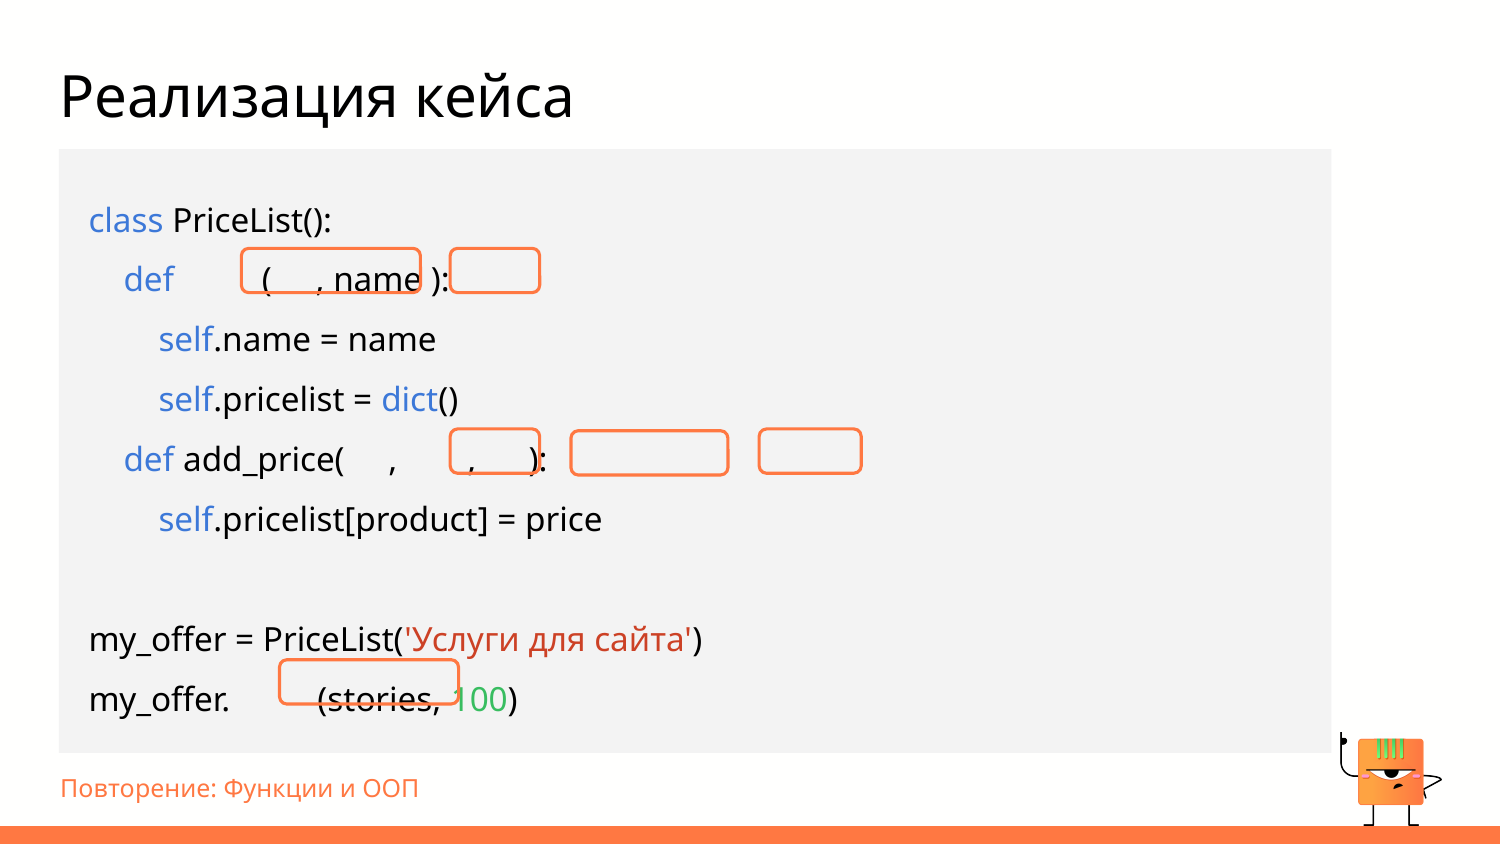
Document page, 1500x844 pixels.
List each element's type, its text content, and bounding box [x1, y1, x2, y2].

text_box [241, 248, 421, 293]
text_box [450, 248, 540, 293]
text_box [279, 659, 459, 705]
text_box [570, 430, 728, 476]
text_box [450, 428, 540, 474]
subtitle Повторение: Функции и ООП [60, 767, 1233, 813]
text_box class PriceList(): def ( , name ): self.name = name self.pricelist = dict() def add_price( , , ): self.pricelist[product] = price my_offer = PriceList('Услуги для сайта') my_offer. (stories, 100) [58, 149, 1332, 753]
text_box [759, 428, 862, 474]
picture [1339, 732, 1442, 826]
title Реализация кейса [59, 59, 1441, 150]
